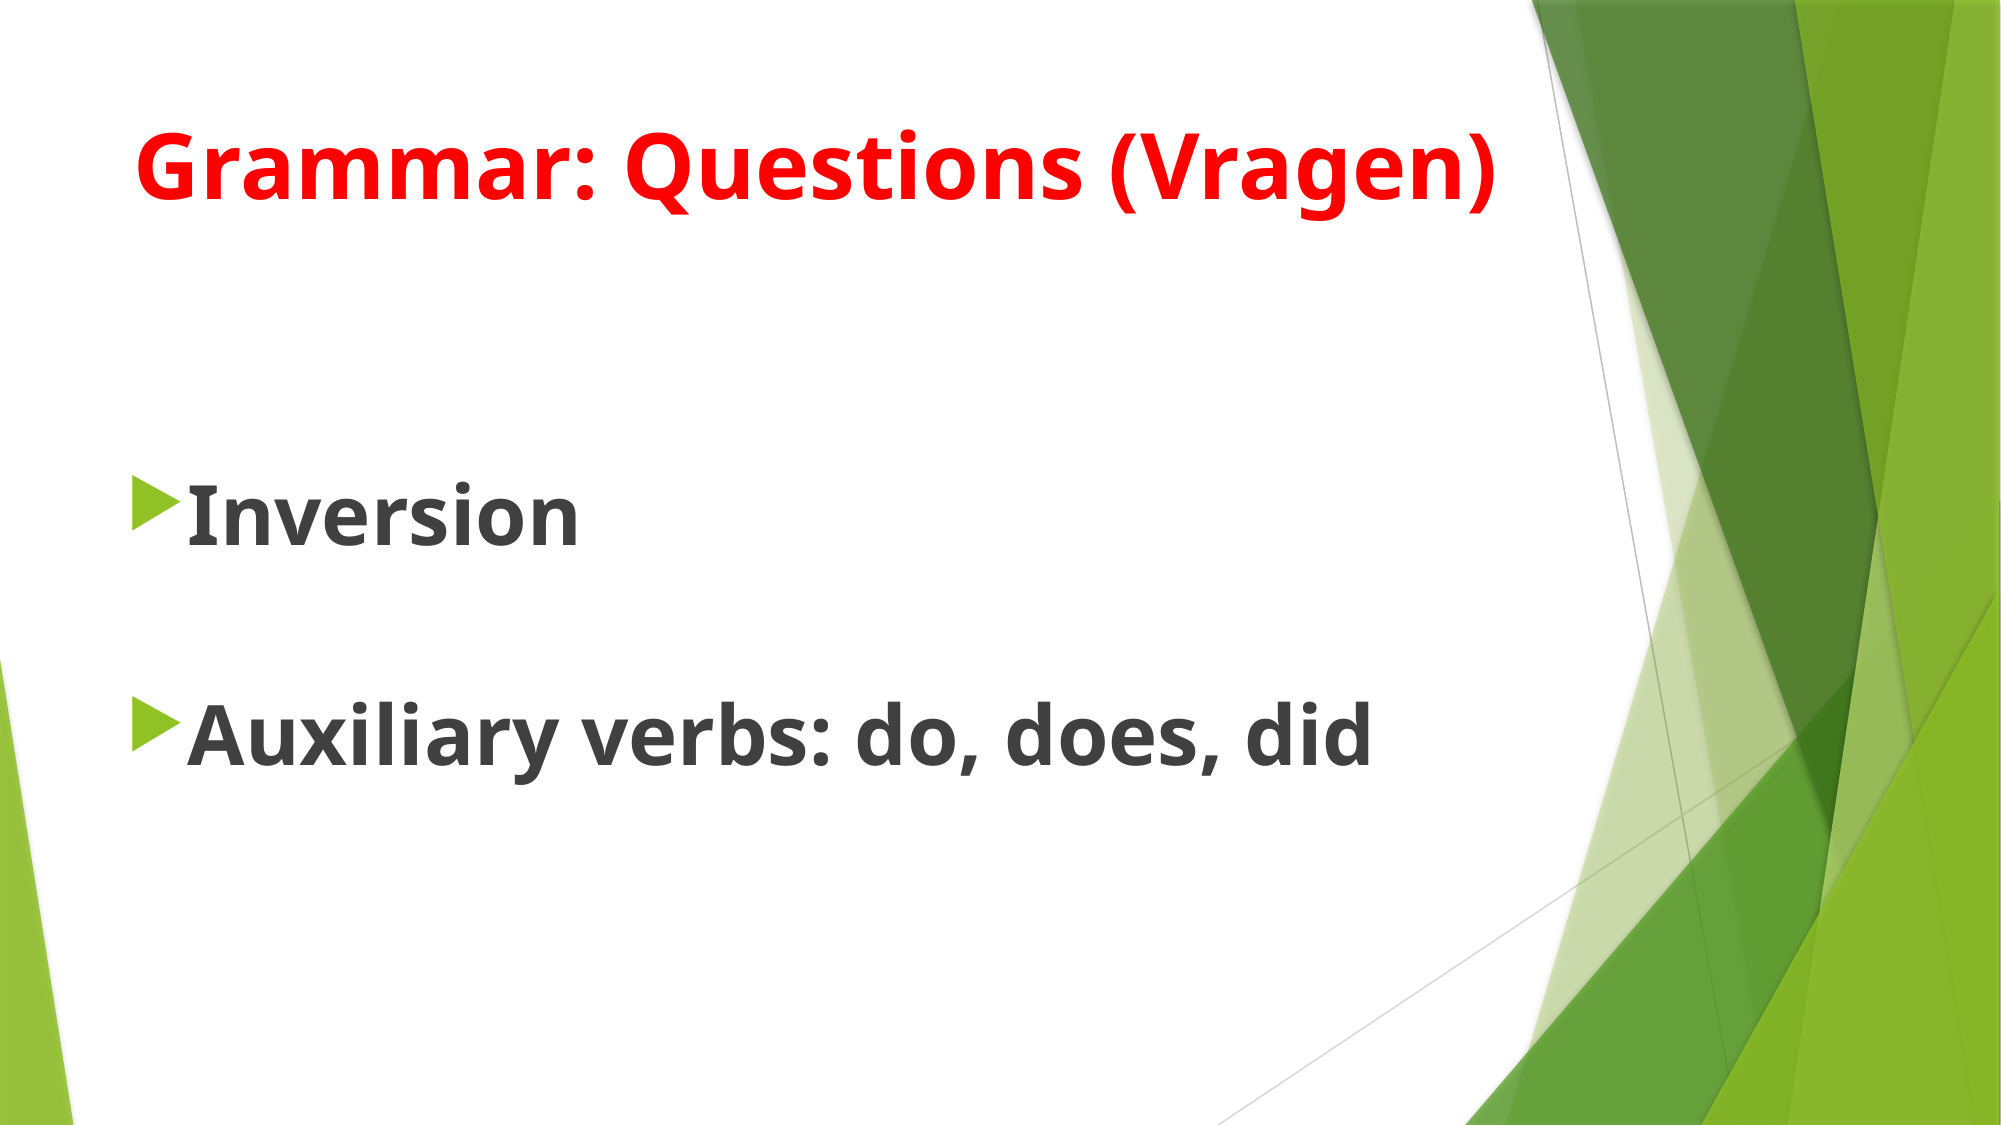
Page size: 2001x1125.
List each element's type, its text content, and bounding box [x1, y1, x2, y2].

title Grammar: Questions (Vragen) [111, 99, 1522, 317]
list Inversion Auxiliary verbs: do, does, did [111, 354, 1522, 992]
